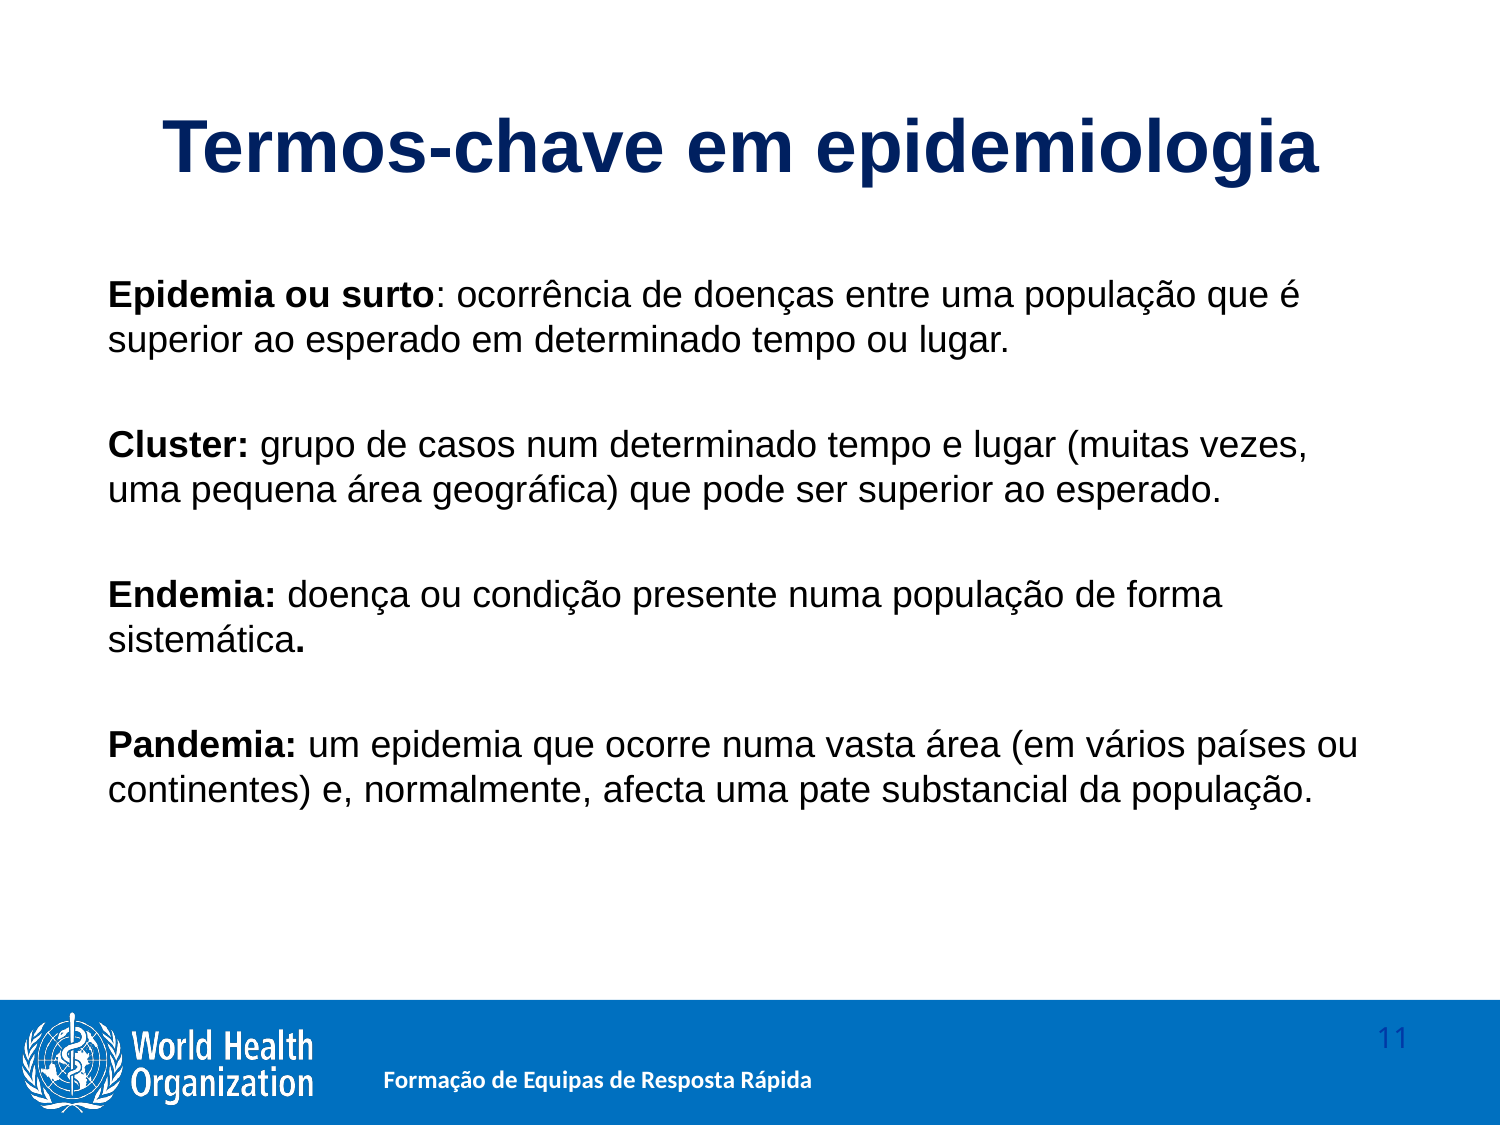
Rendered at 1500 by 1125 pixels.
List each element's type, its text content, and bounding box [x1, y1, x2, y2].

text_box 11 [1074, 1012, 1425, 1073]
text_box Epidemia ou surto: ocorrência de doenças entre uma população que é superior ao esperado em determinado tempo ou lugar. [93, 262, 1406, 368]
text_box Pandemia: um epidemia que ocorre numa vasta área (em vários países ou continentes) e, normalmente, afecta uma pate substancial da população. [93, 712, 1406, 818]
text_box Endemia: doença ou condição presente numa população de forma sistemática. [93, 562, 1406, 668]
text_box Termos-chave em epidemiologia [0, 90, 1483, 195]
text_box Cluster: grupo de casos num determinado tempo e lugar (muitas vezes, uma pequena área geográfica) que pode ser superior ao esperado. [93, 412, 1406, 518]
picture [21, 1012, 313, 1113]
